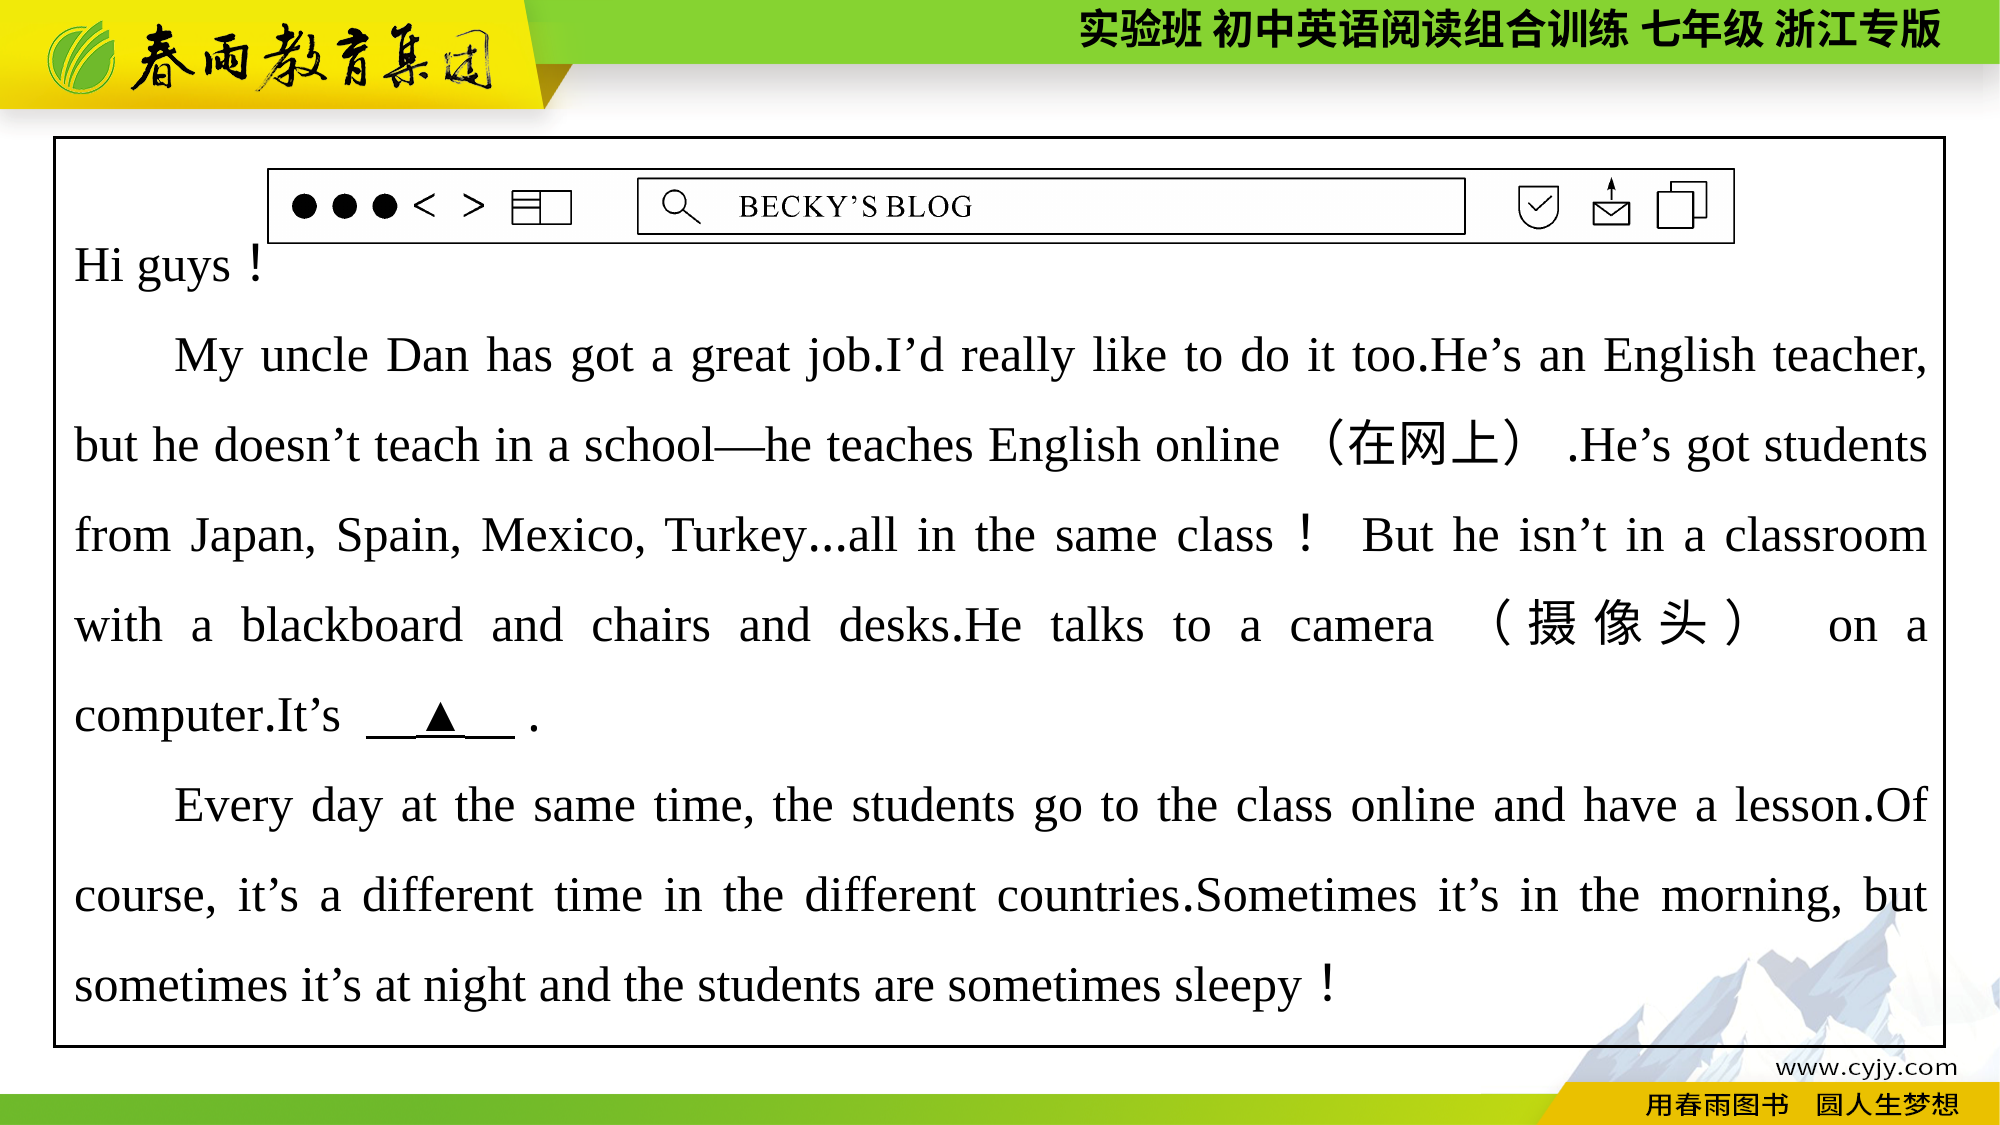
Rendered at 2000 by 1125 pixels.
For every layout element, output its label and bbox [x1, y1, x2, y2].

picture [0, 0, 2000, 1125]
text_box [54, 137, 1945, 1047]
